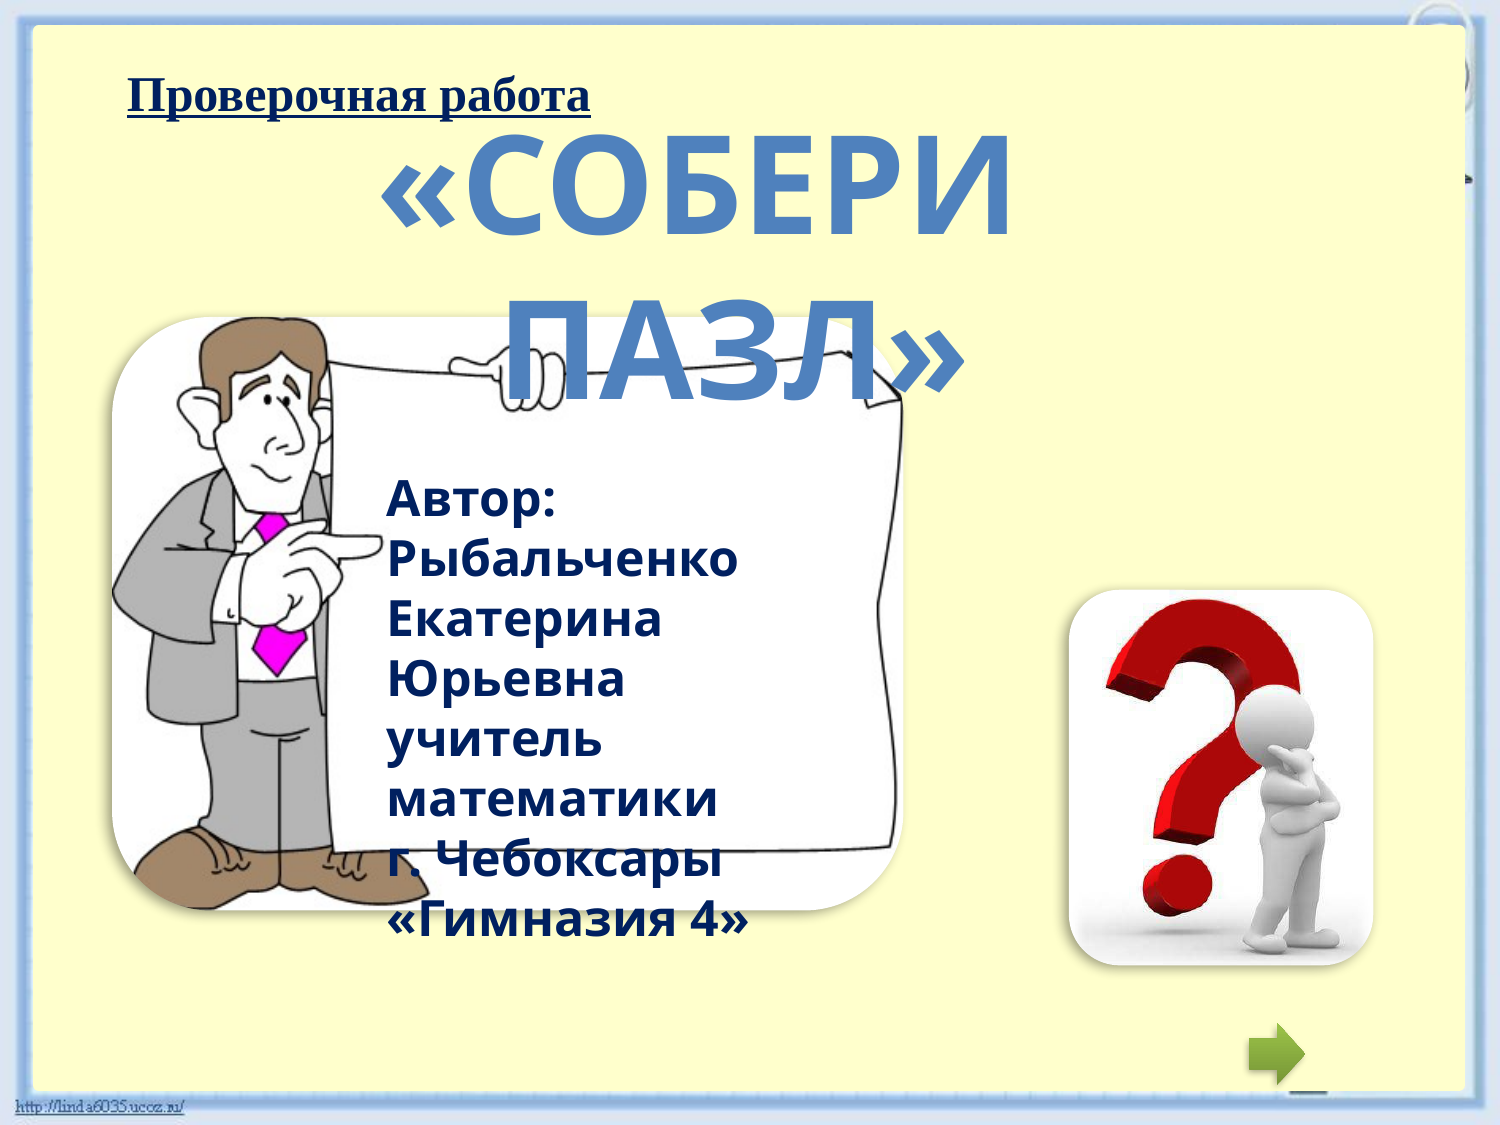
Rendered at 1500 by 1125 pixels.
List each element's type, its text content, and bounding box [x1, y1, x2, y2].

text_box Проверочная работа [112, 54, 680, 130]
text_box Автор: Рыбальченко Екатерина Юрьевна учитель математики г. Чебоксары «Гимназия 4» [371, 919, 833, 955]
text_box [1249, 1023, 1306, 1085]
picture [0, 0, 1500, 1125]
text_box «собери пазл» [218, 89, 1250, 435]
text_box [37, 29, 1461, 1087]
